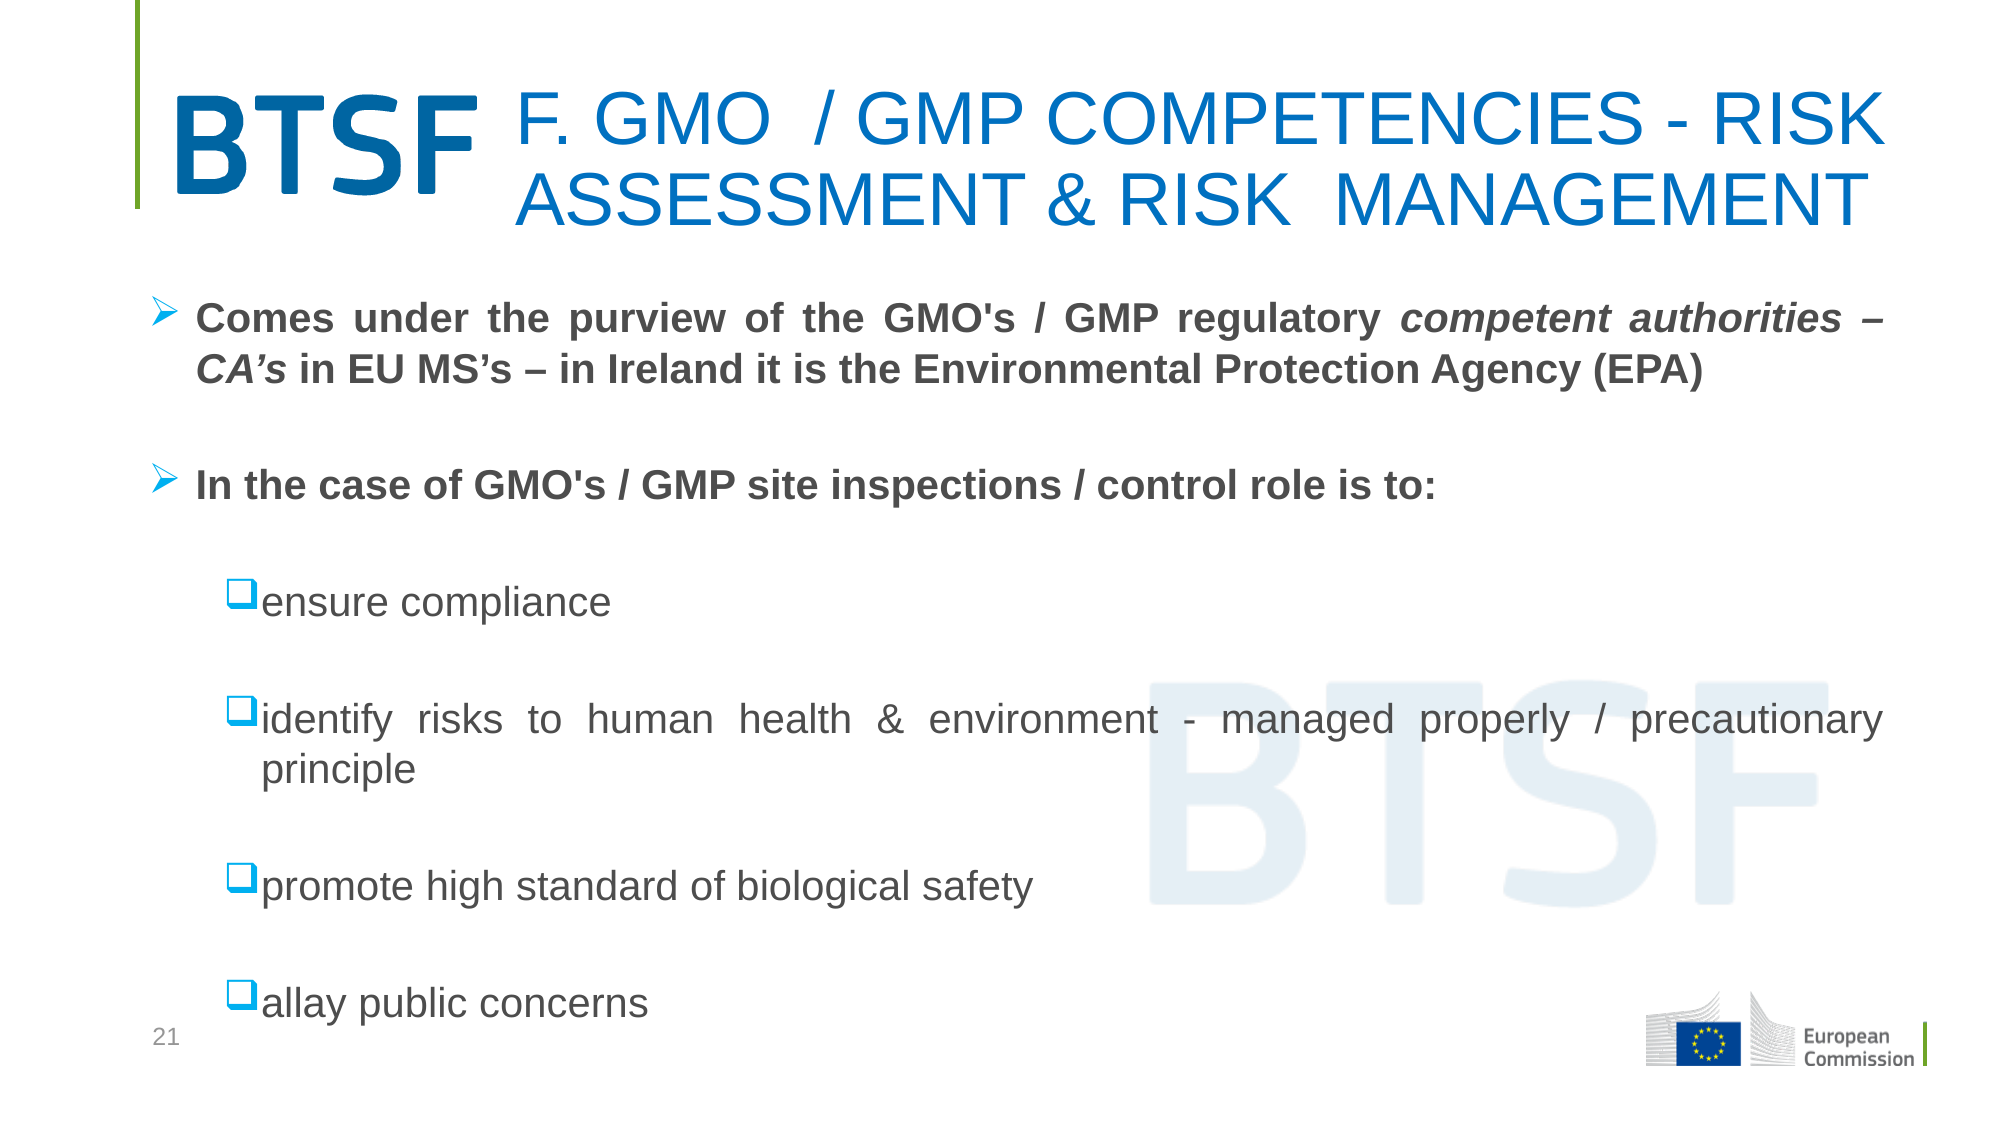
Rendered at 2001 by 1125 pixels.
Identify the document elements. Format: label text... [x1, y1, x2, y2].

text_box Comes under the purview of the GMO's / GMP regulatory competent authorities – CA’s in EU MS’s – in Ireland it is the Environmental Protection Agency (EPA) In the case of GMO's / GMP site inspections / control role is to: ensure compliance identify risks to human health & environment - managed properly / precautionary principle promote high standard of biological safety allay public concerns [58, 177, 1900, 1066]
picture [148, 77, 516, 177]
picture [1900, 991, 1927, 1066]
title F. GMO / GMP COMPETENCIES - RISK ASSESSMENT & RISK MANAGEMENT [499, 113, 1942, 243]
